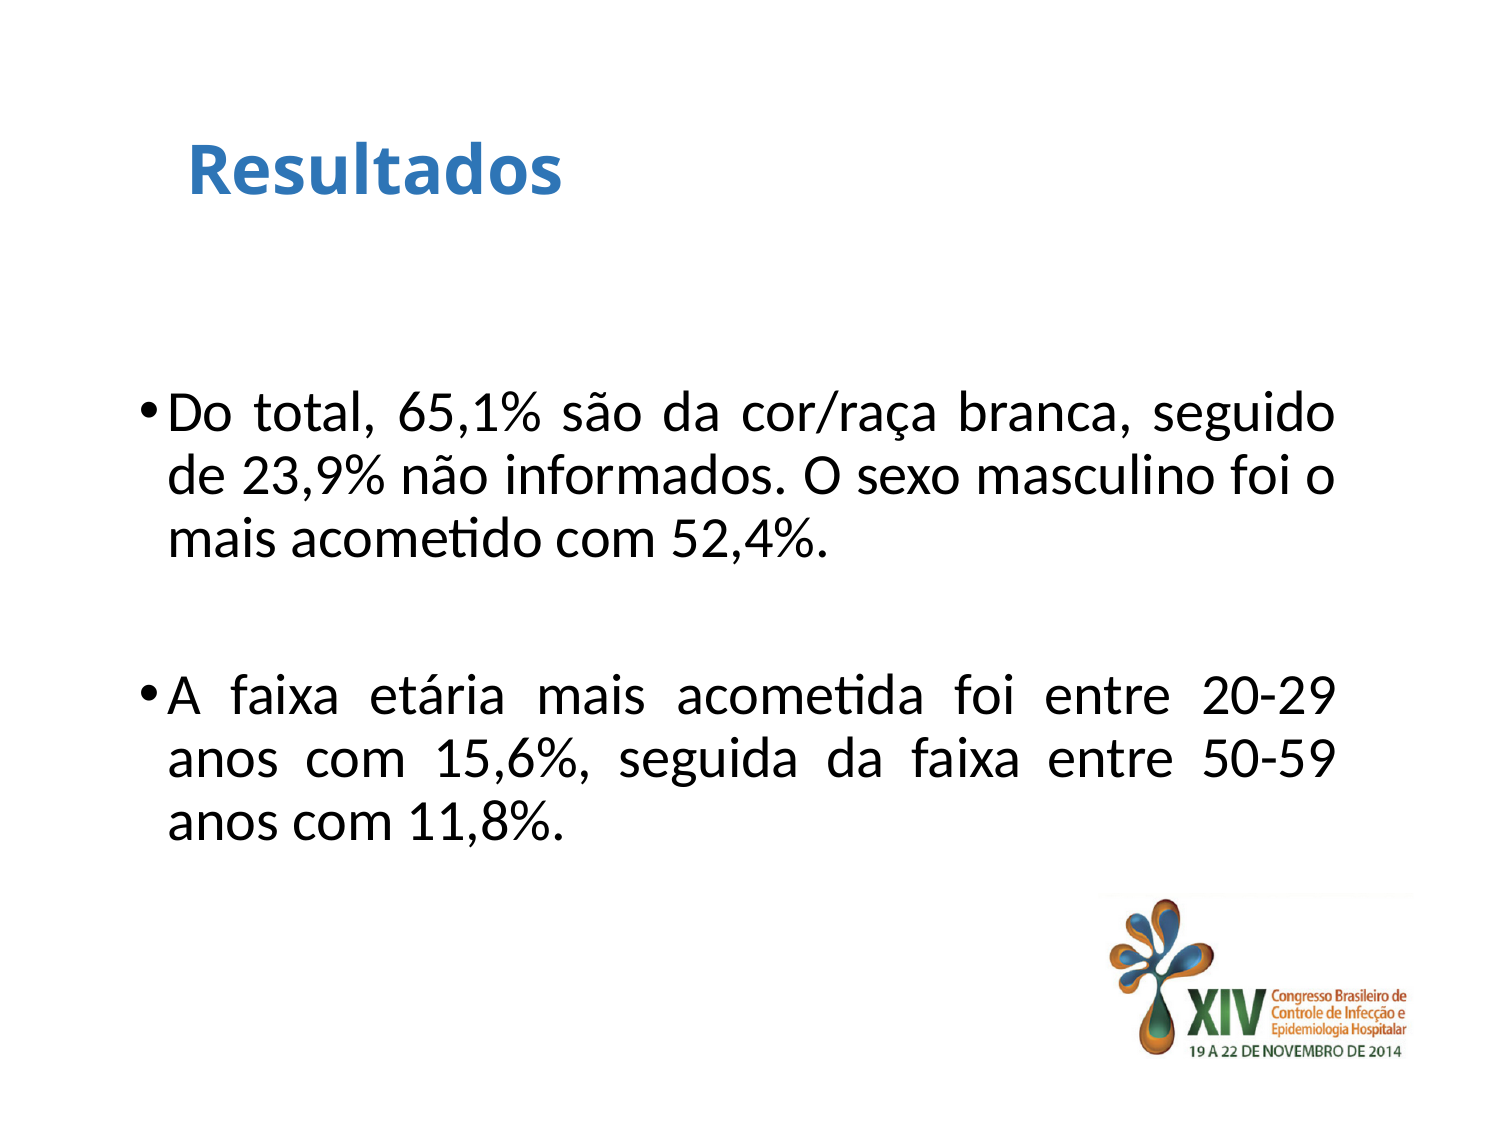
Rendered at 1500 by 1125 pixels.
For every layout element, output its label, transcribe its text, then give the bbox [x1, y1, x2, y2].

list Do total, 65,1% são da cor/raça branca, seguido de 23,9% não informados. O sexo masculino foi o mais acometido com 52,4%. A faixa etária mais acometida foi entre 20-29 anos com 15,6%, seguida da faixa entre 50-59 anos com 11,8%. [123, 373, 1353, 1047]
picture [1098, 893, 1414, 1059]
title Resultados [171, 78, 1324, 266]
